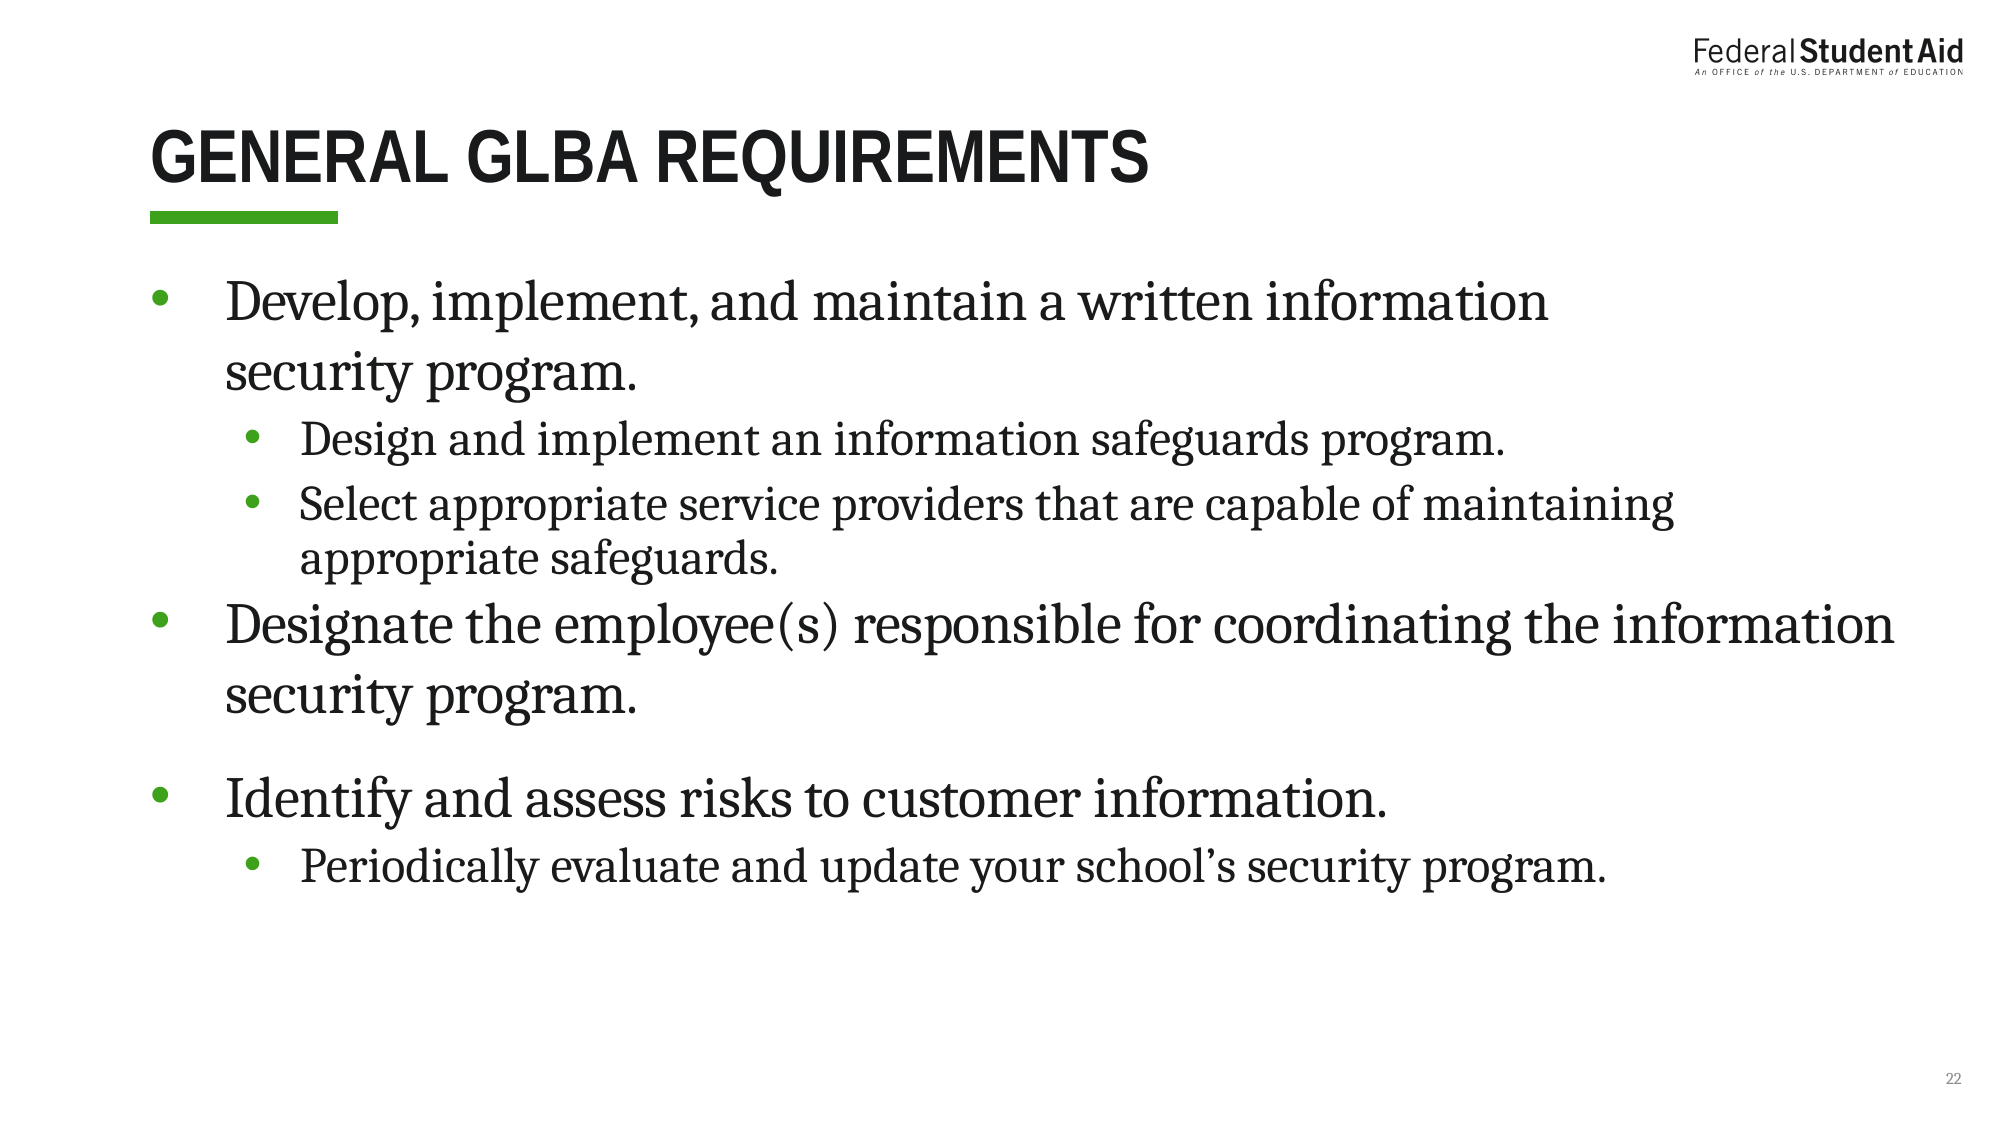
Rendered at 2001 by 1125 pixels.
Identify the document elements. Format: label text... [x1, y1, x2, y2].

list Develop, implement, and maintain a written information security program. Design and implement an information safeguards program. Select appropriate service providers that are capable of maintaining appropriate safeguards. Designate the employee(s) responsible for coordinating the information security program. Identify and assess risks to customer information. Periodically evaluate and update your school’s security program. [150, 262, 1900, 1050]
slide_number 22 [1916, 1068, 1962, 1089]
picture [1694, 37, 1963, 75]
title General GLBA Requirements [150, 48, 1662, 199]
